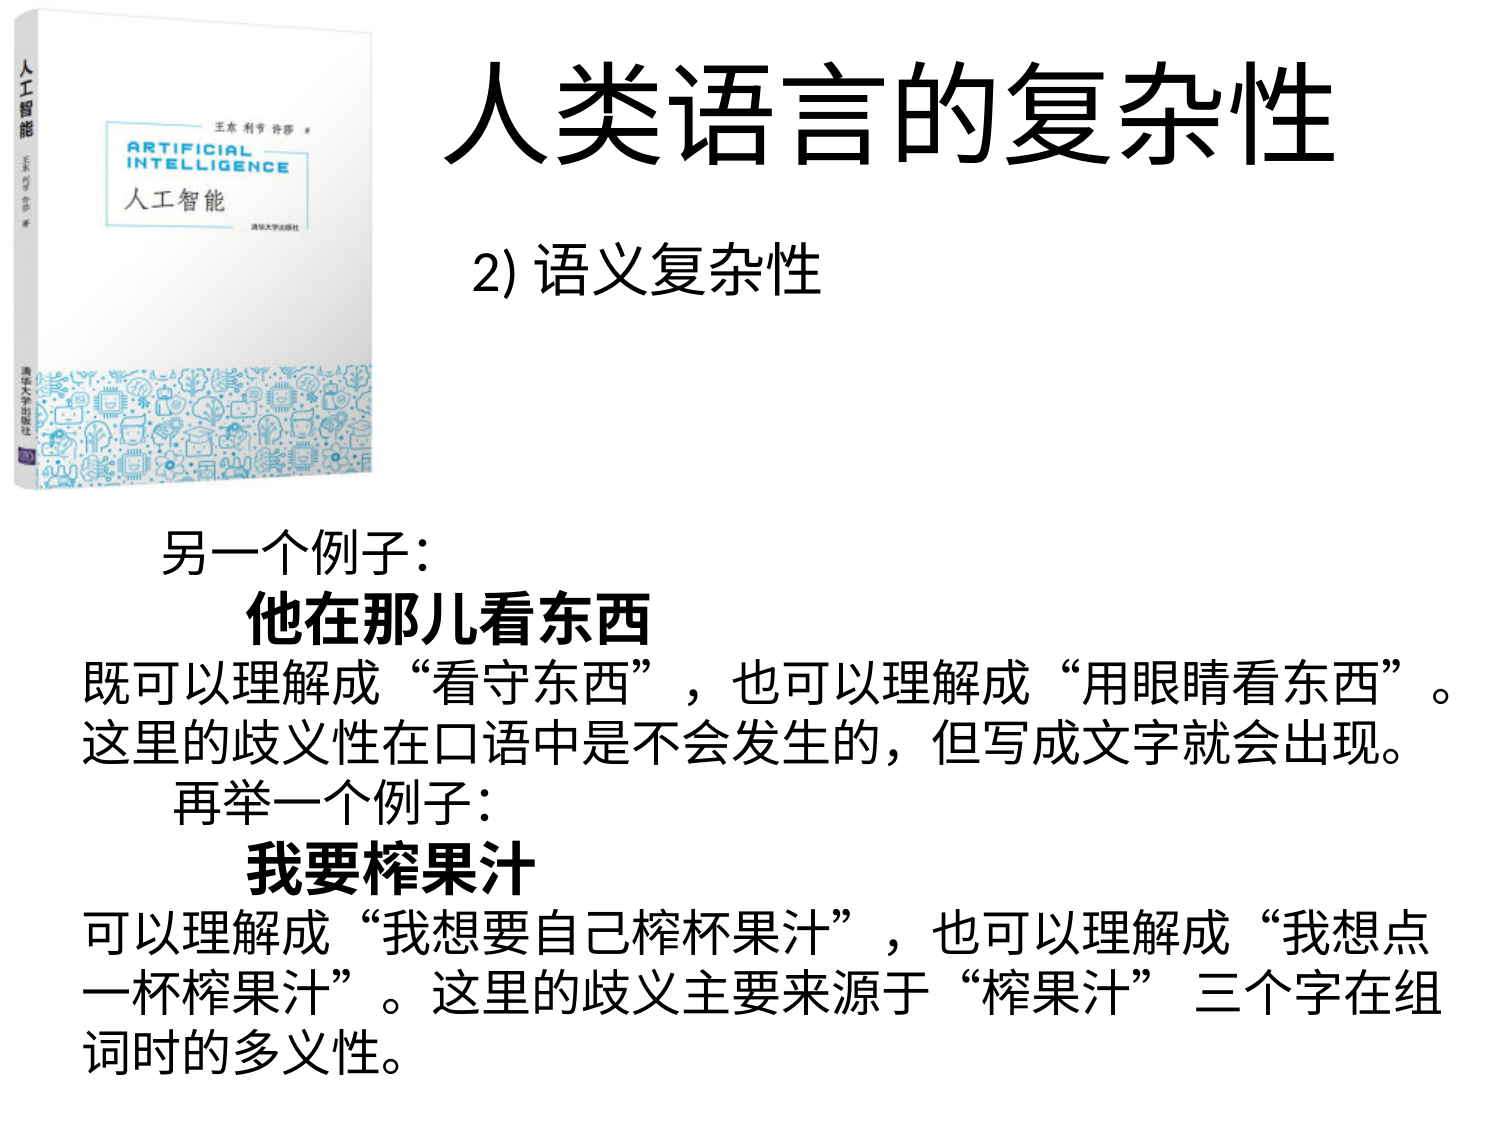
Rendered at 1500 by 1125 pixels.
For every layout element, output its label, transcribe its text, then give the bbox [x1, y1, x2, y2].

text_box 2)语义复杂性 [456, 225, 1192, 311]
text_box 另一个例子： 他在那儿看东西 既可以理解成“看守东西”，也可以理解成“用眼睛看东西”。这里的歧义性在口语中是不会发生的，但写成文字就会出现。 再举一个例子： 我要榨果汁 可以理解成“我想要自己榨杯果汁”，也可以理解成“我想点一杯榨果汁”。这里的歧义主要来源于“榨果汁” 三个字在组词时的多义性。 [66, 514, 1486, 1090]
picture [0, 0, 441, 510]
text_box 人类语言的复杂性 [424, 52, 1355, 189]
